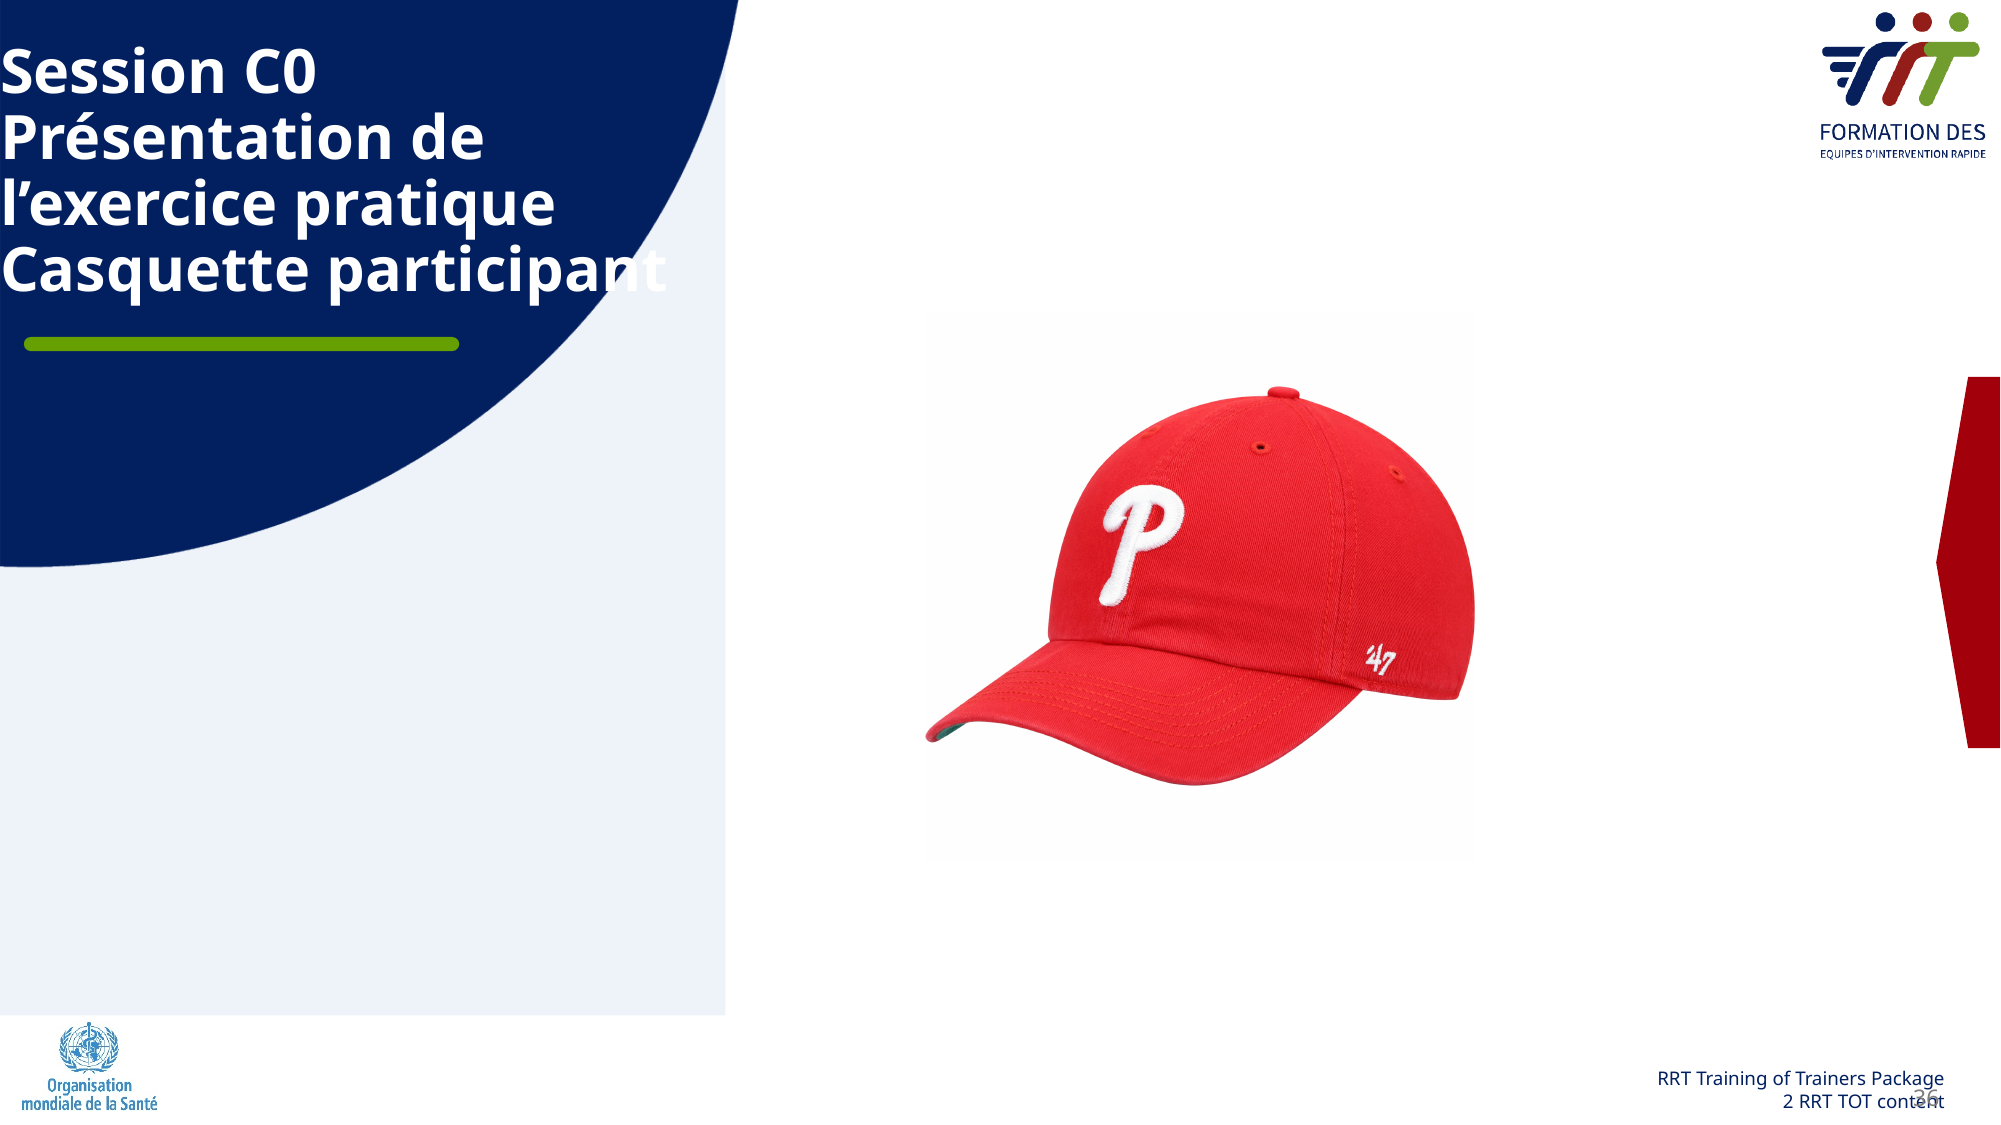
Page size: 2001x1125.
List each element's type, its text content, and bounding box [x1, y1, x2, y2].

title Session C0 Présentation de l’exercice pratique Casquette participant [0, 34, 671, 311]
picture [1820, 11, 1986, 160]
picture [924, 310, 1476, 862]
picture [20, 1020, 158, 1111]
text_box [23, 336, 460, 352]
picture [0, 0, 746, 572]
